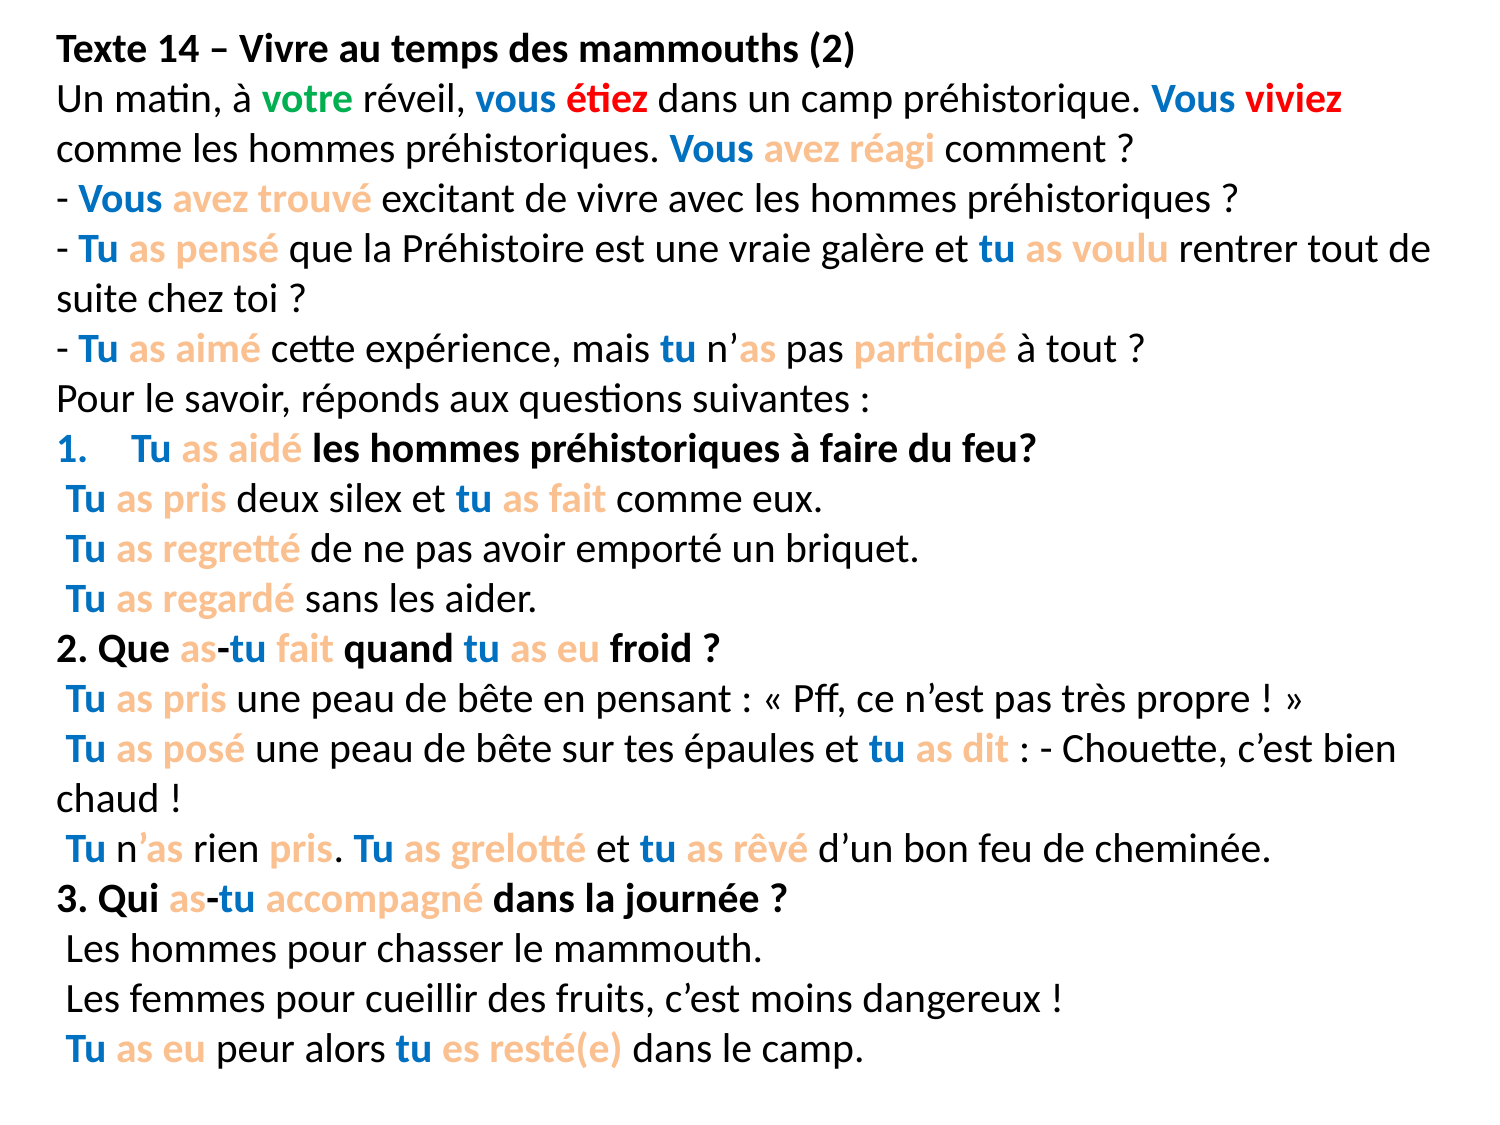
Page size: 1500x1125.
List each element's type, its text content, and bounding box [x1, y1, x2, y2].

text_box Texte 14 – Vivre au temps des mammouths (2) Un matin, à votre réveil, vous étiez dans un camp préhistorique. Vous viviez comme les hommes préhistoriques. Vous avez réagi comment ? - Vous avez trouvé excitant de vivre avec les hommes préhistoriques ? - Tu as pensé que la Préhistoire est une vraie galère et tu as voulu rentrer tout de suite chez toi ? - Tu as aimé cette expérience, mais tu n’as pas participé à tout ? Pour le savoir, réponds aux questions suivantes : Tu as aidé les hommes préhistoriques à faire du feu? Tu as pris deux silex et tu as fait comme eux. Tu as regretté de ne pas avoir emporté un briquet. Tu as regardé sans les aider. 2. Que as-tu fait quand tu as eu froid ? Tu as pris une peau de bête en pensant : « Pff, ce n’est pas très propre ! » Tu as posé une peau de bête sur tes épaules et tu as dit : - Chouette, c’est bien chaud ! Tu n’as rien pris. Tu as grelotté et tu as rêvé d’un bon feu de cheminée. 3. Qui as-tu accompagné dans la journée ? Les hommes pour chasser le mammouth. Les femmes pour cueillir des fruits, c’est moins dangereux ! Tu as eu peur alors tu es resté(e) dans le camp. [41, 13, 1471, 1079]
